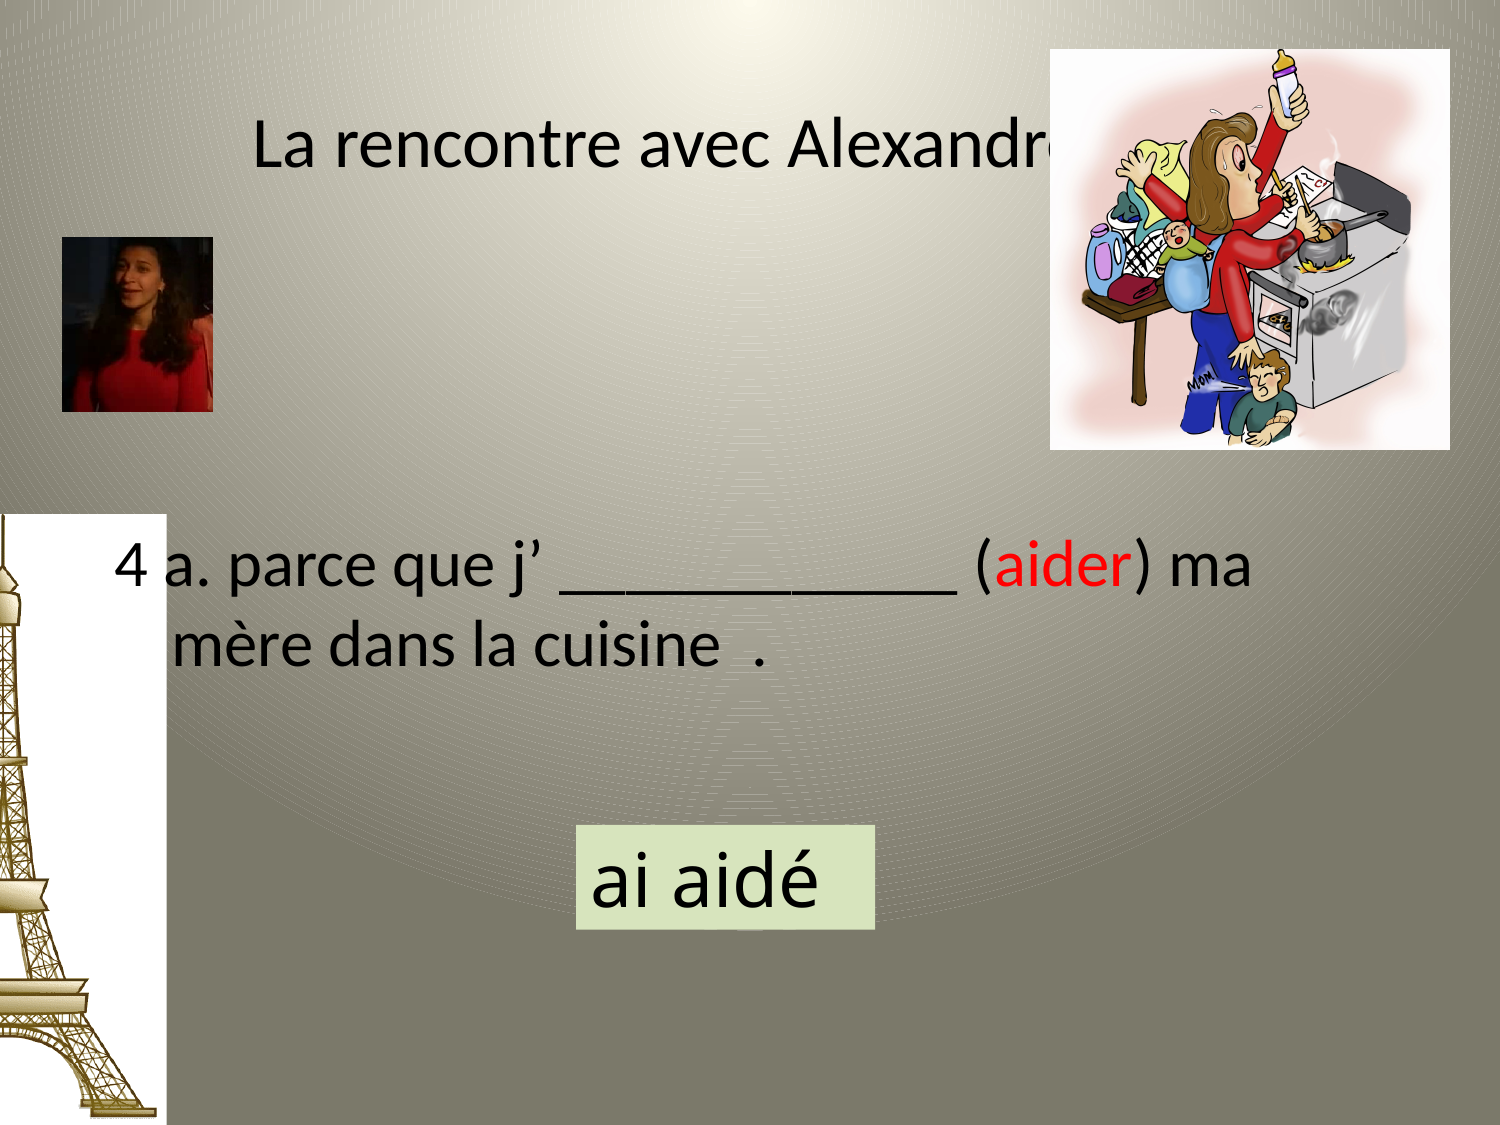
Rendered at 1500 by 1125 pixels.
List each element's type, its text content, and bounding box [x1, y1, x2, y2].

picture [1049, 49, 1451, 451]
picture [62, 237, 213, 412]
text_box ai aidé [576, 824, 876, 930]
picture [0, 514, 167, 1125]
list 4 a. parce que j’ ____________ (aider) ma mère dans la cuisine . [99, 512, 1425, 813]
title La rencontre avec Alexandre [235, 45, 1100, 233]
